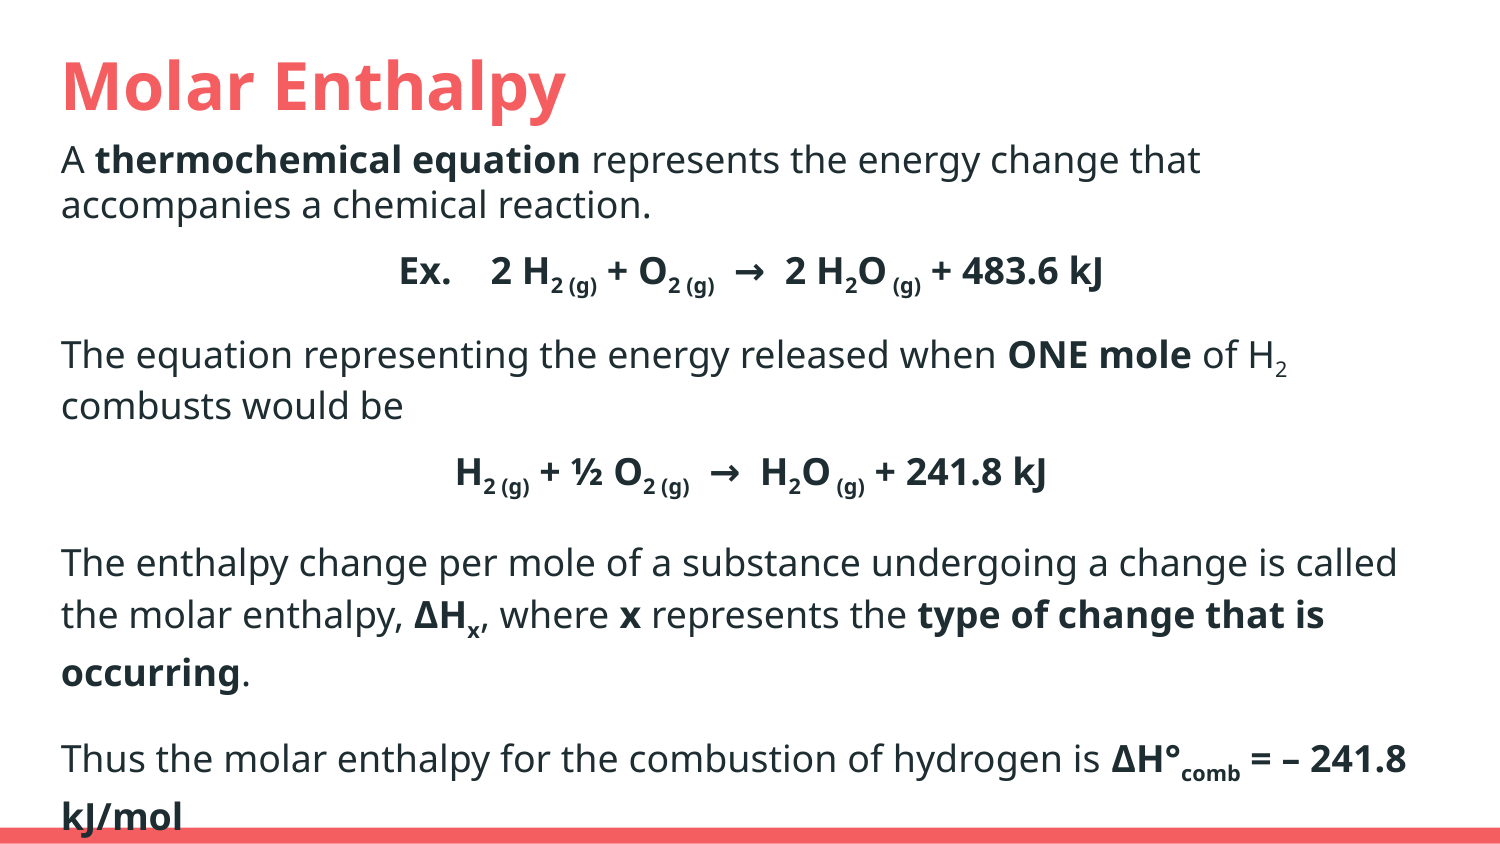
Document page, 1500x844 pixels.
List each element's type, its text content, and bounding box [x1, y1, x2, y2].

title Molar Enthalpy [45, 28, 1444, 121]
list A thermochemical equation represents the energy change that accompanies a chemical reaction. Ex. 2 H2 (g) + O2 (g) → 2 H2O (g) + 483.6 kJ The equation representing the energy released when ONE mole of H2 combusts would be H2 (g) + ½ O2 (g) → H2O (g) + 241.8 kJ The enthalpy change per mole of a substance undergoing a change is called the molar enthalpy, ΔHx, where x represents the type of change that is occurring. Thus the molar enthalpy for the combustion of hydrogen is ΔH°comb = – 241.8 kJ/mol [45, 121, 1458, 810]
